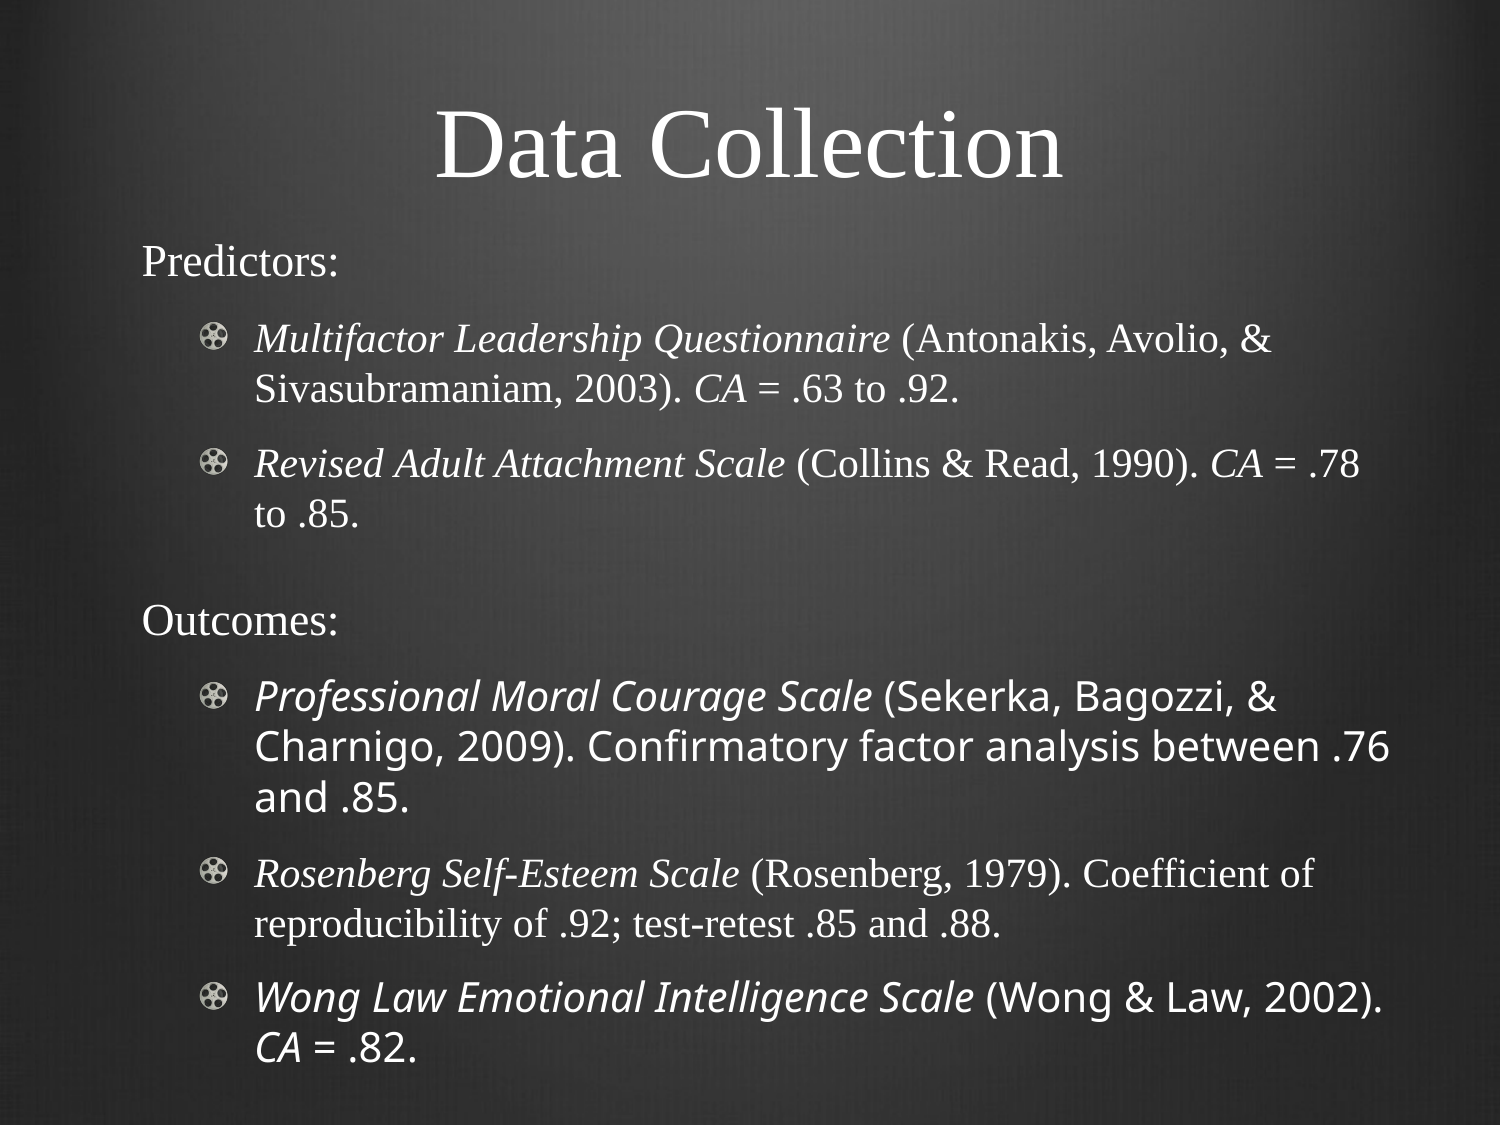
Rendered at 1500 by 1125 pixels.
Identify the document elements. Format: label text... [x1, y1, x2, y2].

picture [198, 320, 229, 351]
picture [198, 855, 229, 885]
picture [198, 980, 229, 1011]
title Data Collection [112, 19, 1388, 255]
picture [198, 680, 229, 710]
picture [198, 446, 229, 476]
list Predictors: Multifactor Leadership Questionnaire (Antonakis, Avolio, & Sivasubramaniam, 2003). CA = .63 to .92. Revised Adult Attachment Scale (Collins & Read, 1990). CA = .78 to .85. Outcomes: Professional Moral Courage Scale (Sekerka, Bagozzi, & Charnigo, 2009). Confirmatory factor analysis between .76 and .85. Rosenberg Self-Esteem Scale (Rosenberg, 1979). Coefficient of reproducibility of .92; test-retest .85 and .88. Wong Law Emotional Intelligence Scale (Wong & Law, 2002). CA = .82. [126, 223, 1415, 1094]
